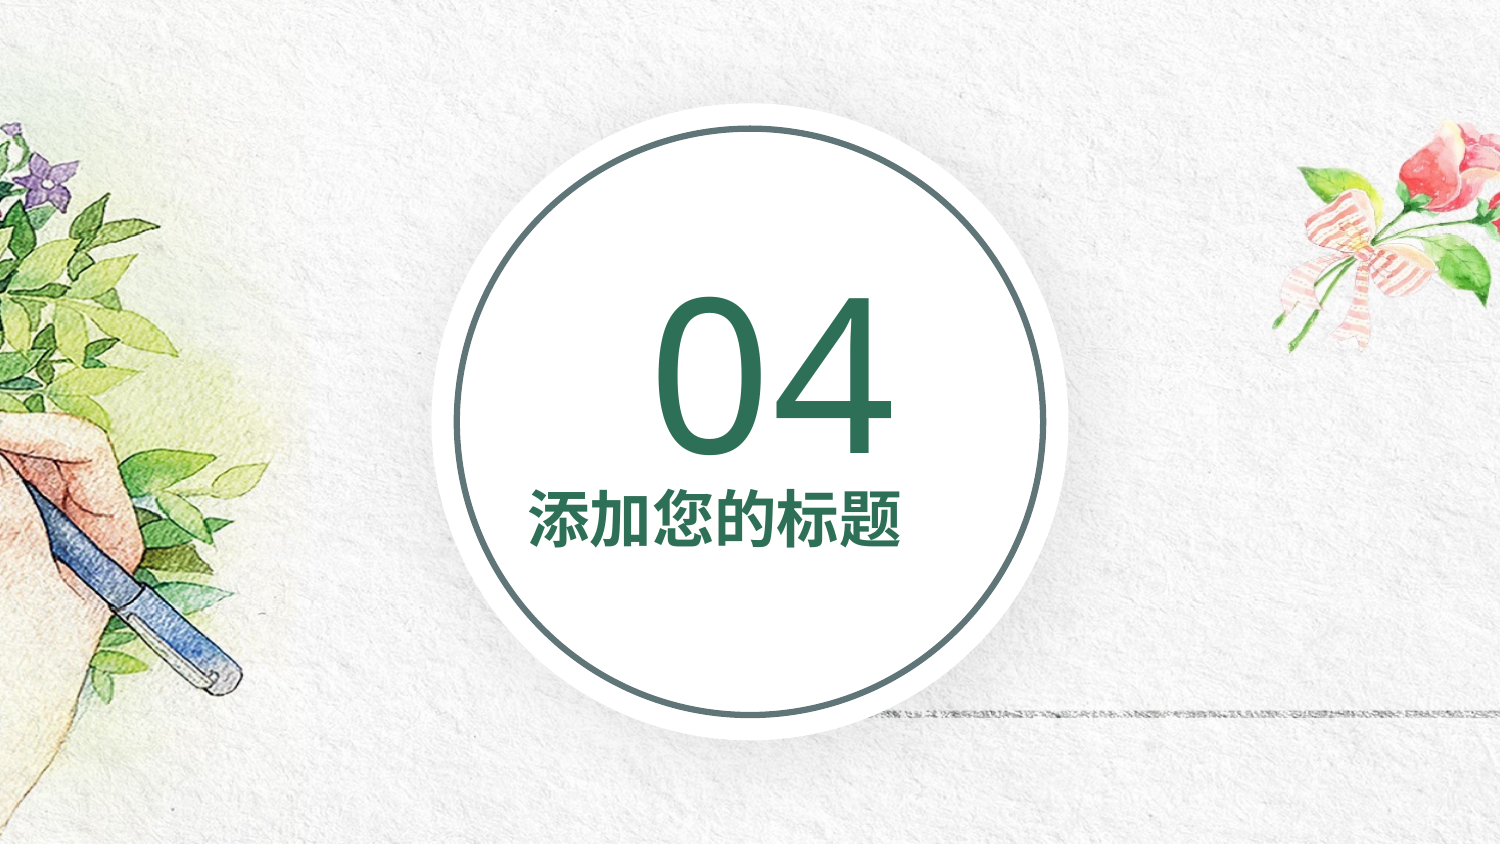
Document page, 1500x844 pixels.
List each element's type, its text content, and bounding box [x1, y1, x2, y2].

text_box [455, 127, 1045, 717]
text_box [430, 102, 1070, 742]
picture [0, 0, 1500, 844]
text_box 04 [634, 230, 931, 472]
text_box 添加您的标题 [512, 472, 988, 563]
